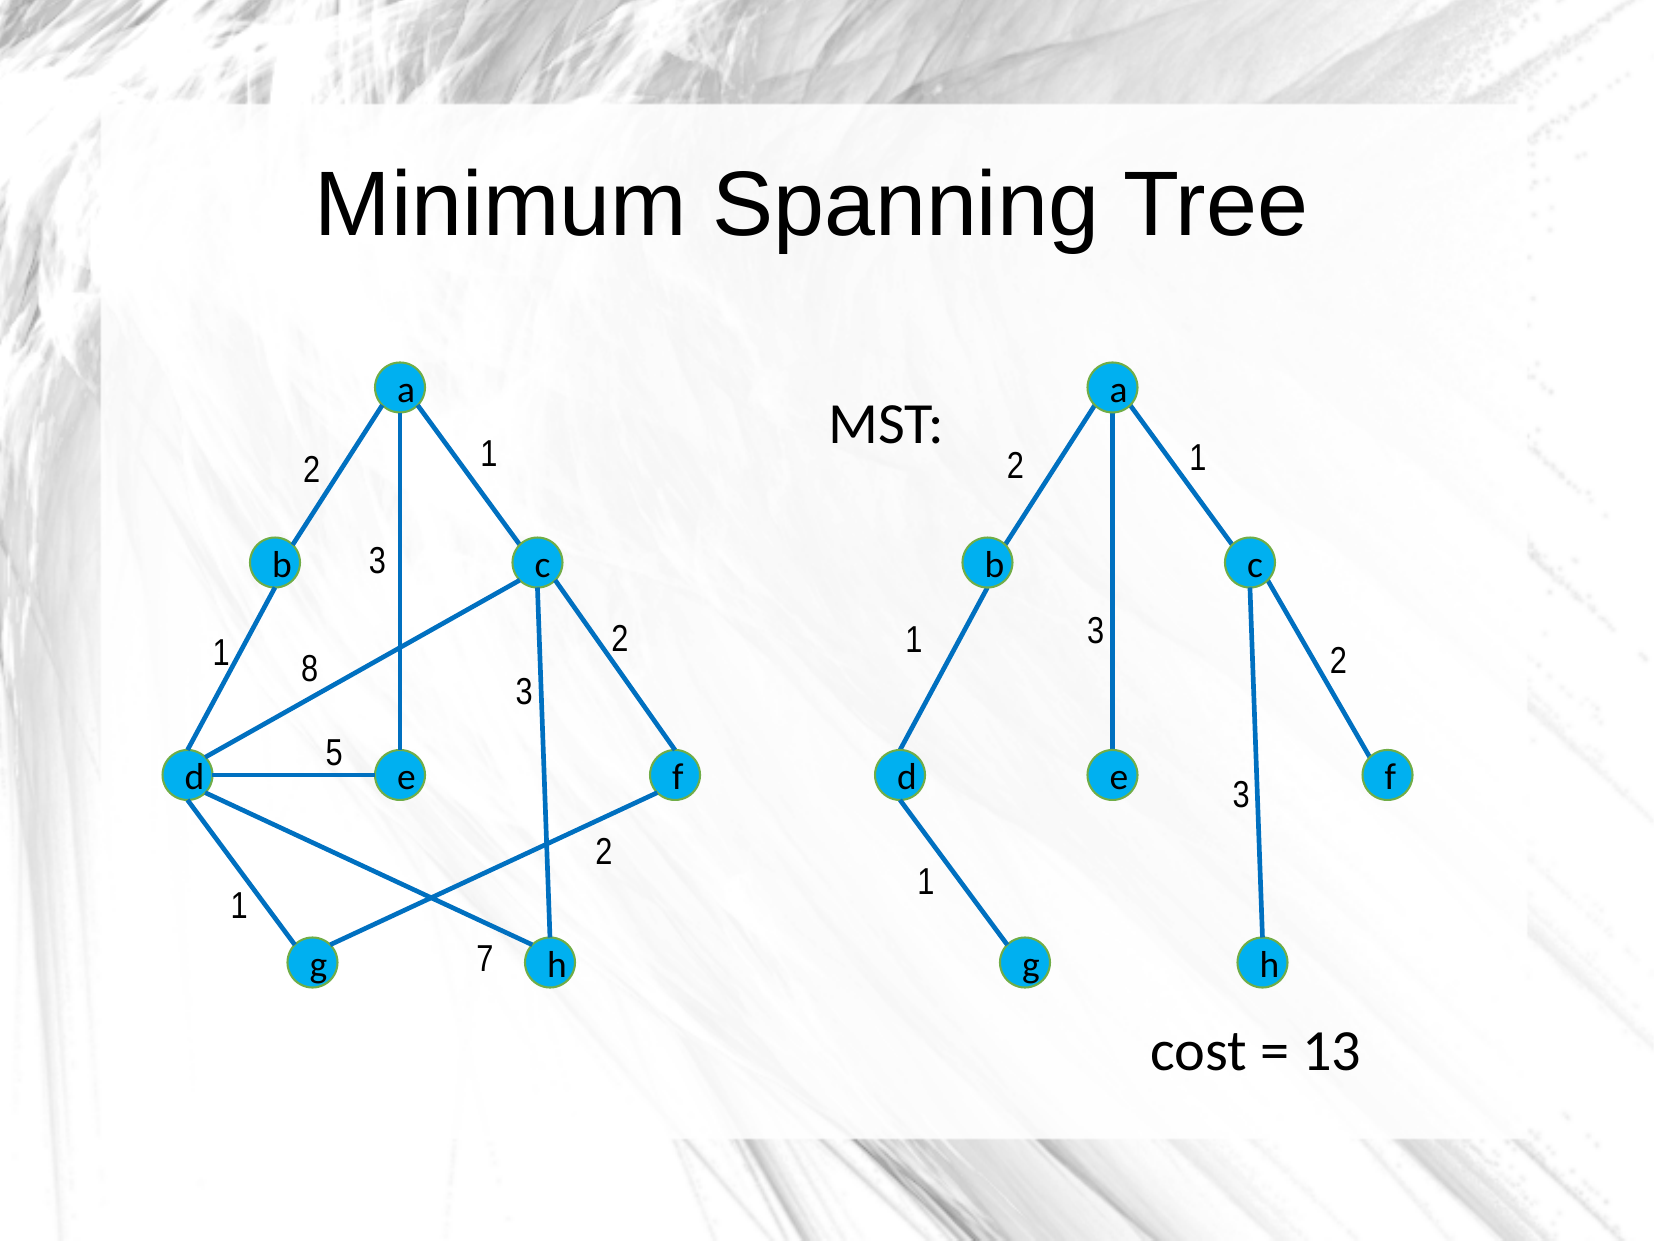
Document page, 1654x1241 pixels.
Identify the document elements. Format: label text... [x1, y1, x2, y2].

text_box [899, 799, 1008, 945]
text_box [1249, 587, 1263, 938]
picture [0, 0, 1654, 1241]
text_box MST: [813, 377, 874, 462]
text_box cost = 13 [1135, 1005, 1377, 1090]
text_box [874, 362, 1413, 988]
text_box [162, 362, 700, 988]
title Minimum Spanning Tree [118, 93, 1506, 299]
